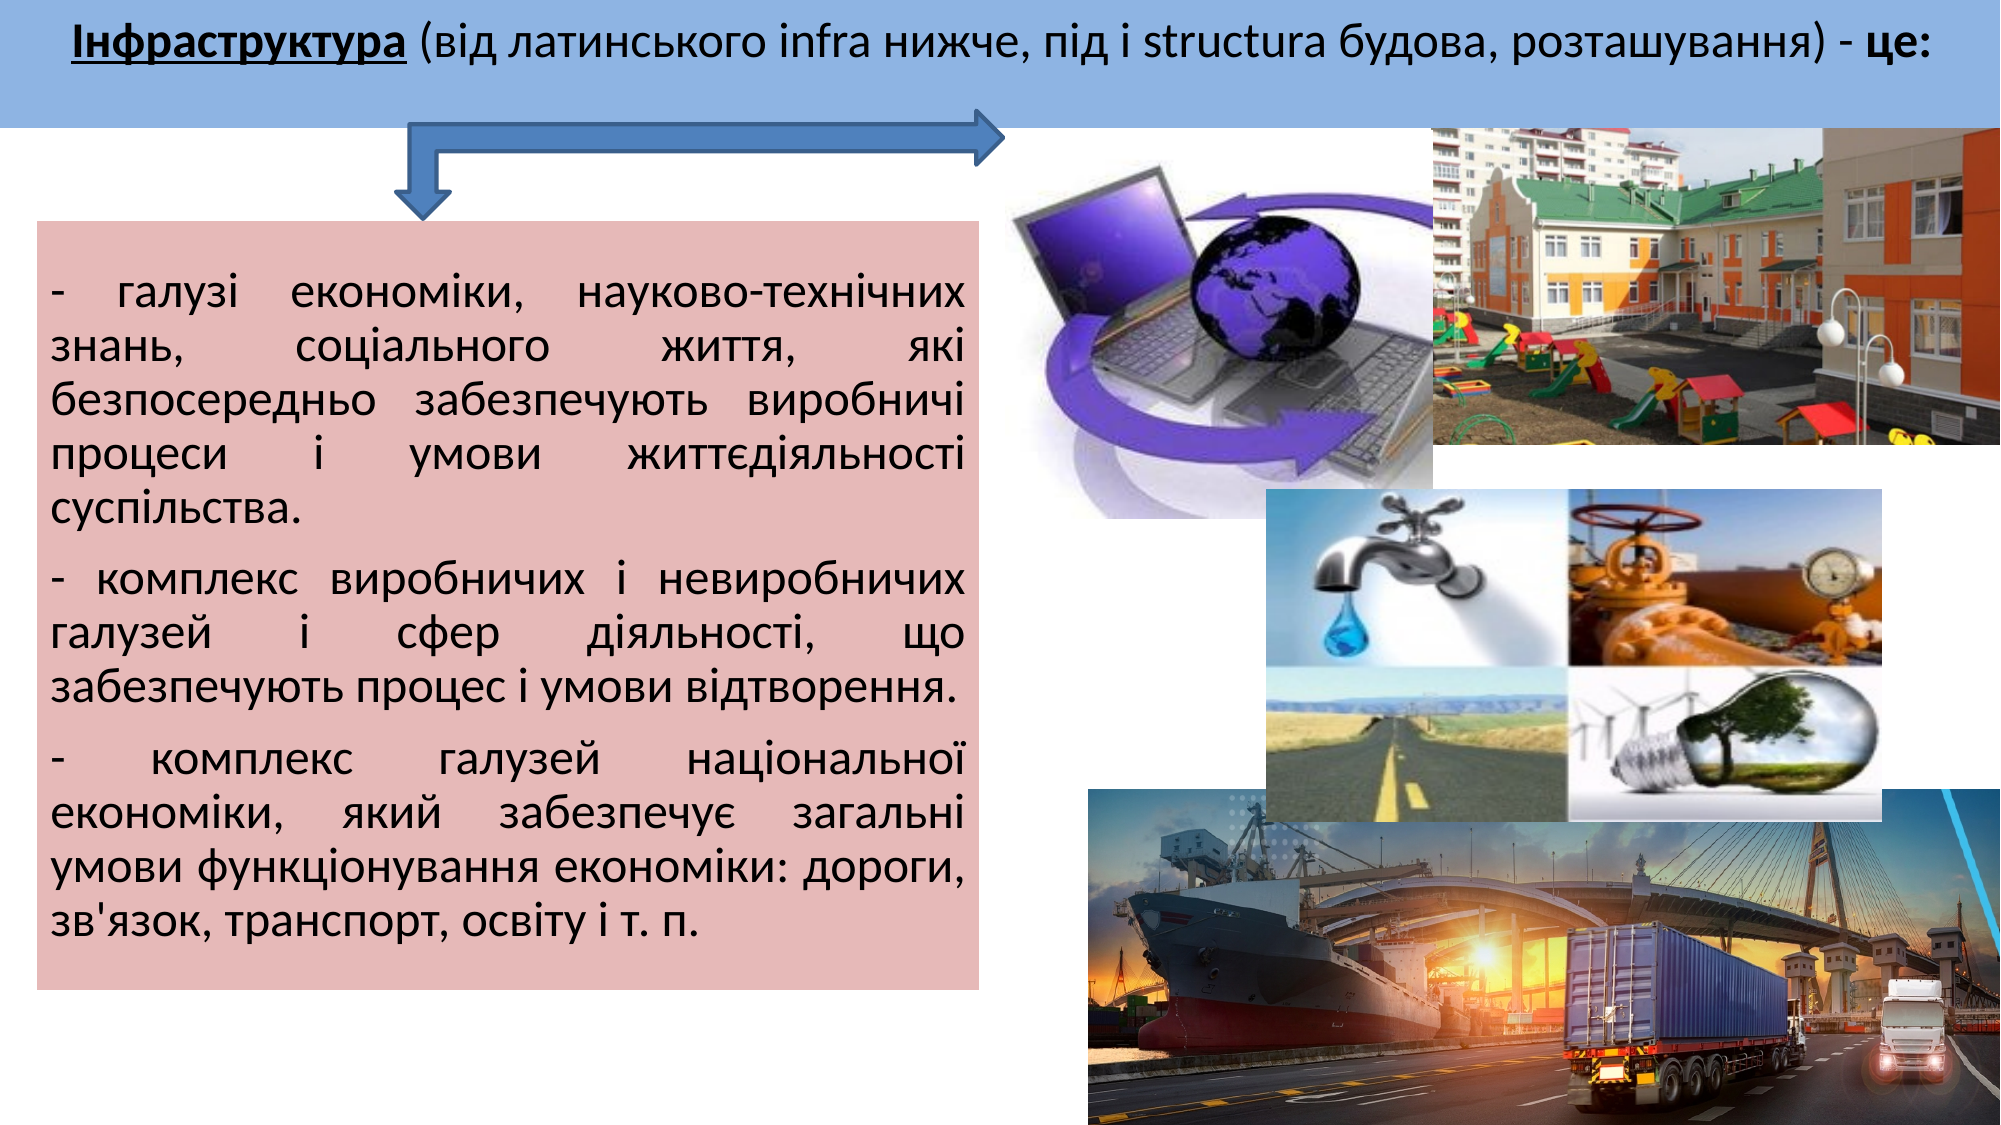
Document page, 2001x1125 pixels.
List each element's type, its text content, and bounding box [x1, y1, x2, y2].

text_box [407, 108, 1001, 159]
picture [1005, 128, 2000, 1125]
list Інфраструктура (від латинського infra нижче, під і structura будова, розташування) - це: [0, 0, 2000, 128]
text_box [34, 127, 982, 1125]
